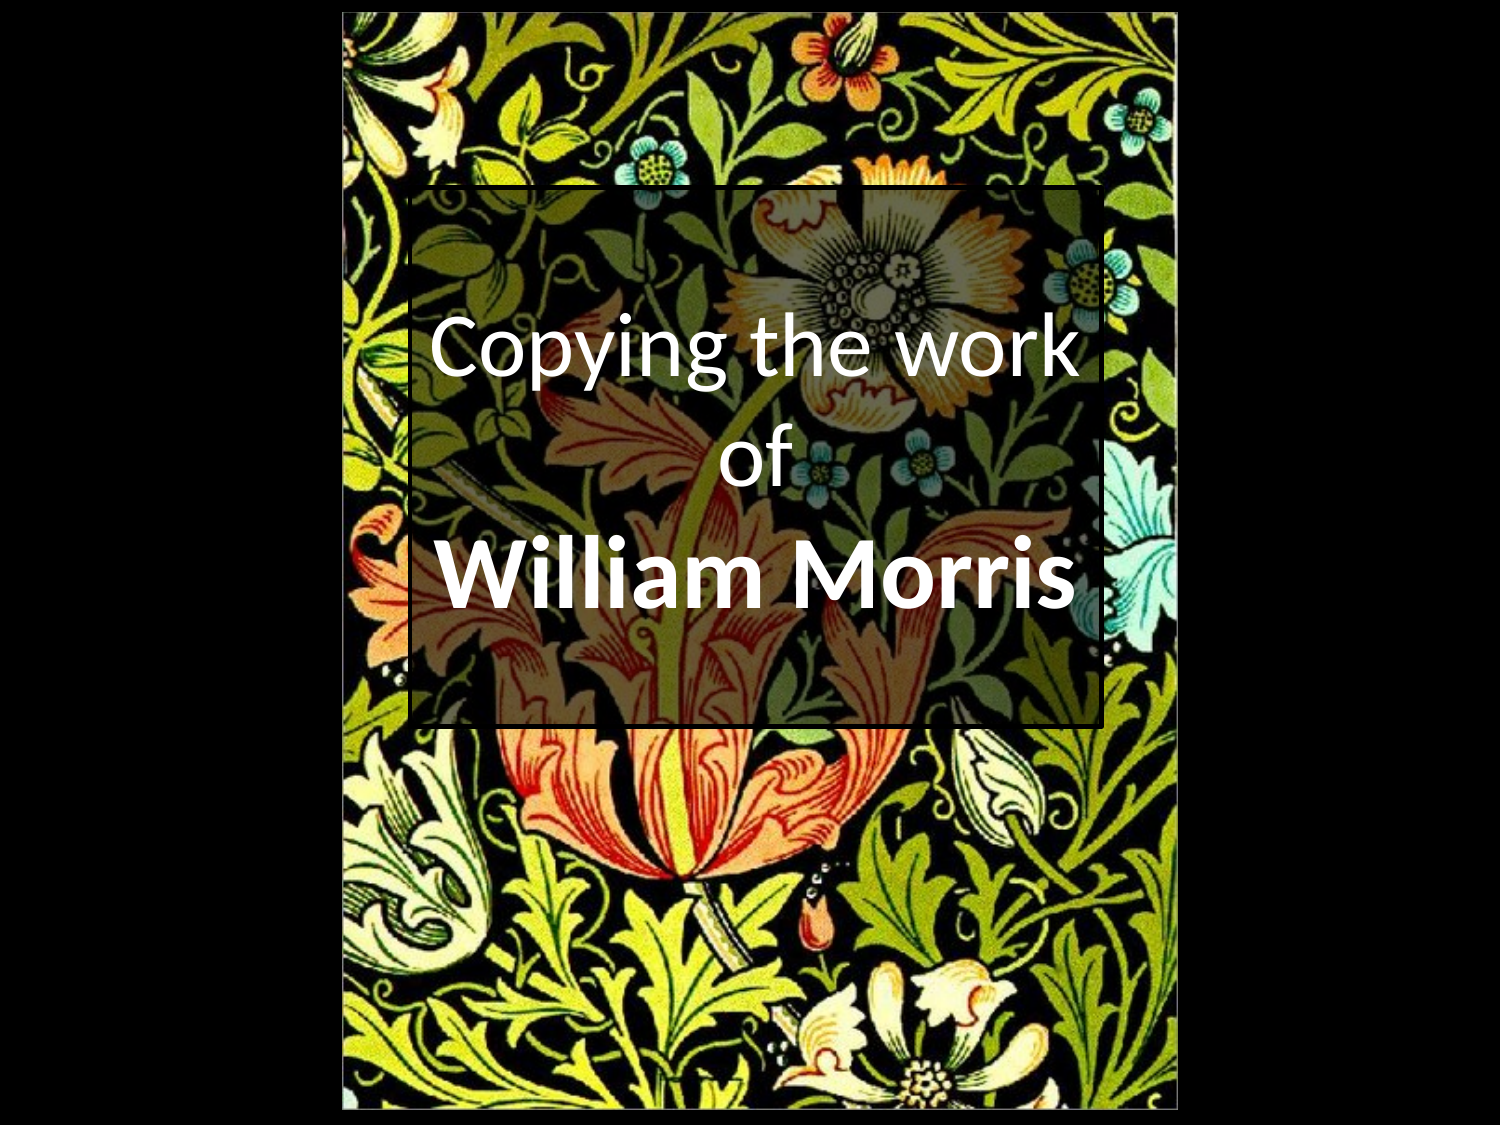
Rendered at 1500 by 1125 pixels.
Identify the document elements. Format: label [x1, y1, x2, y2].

picture [341, 11, 1179, 1111]
